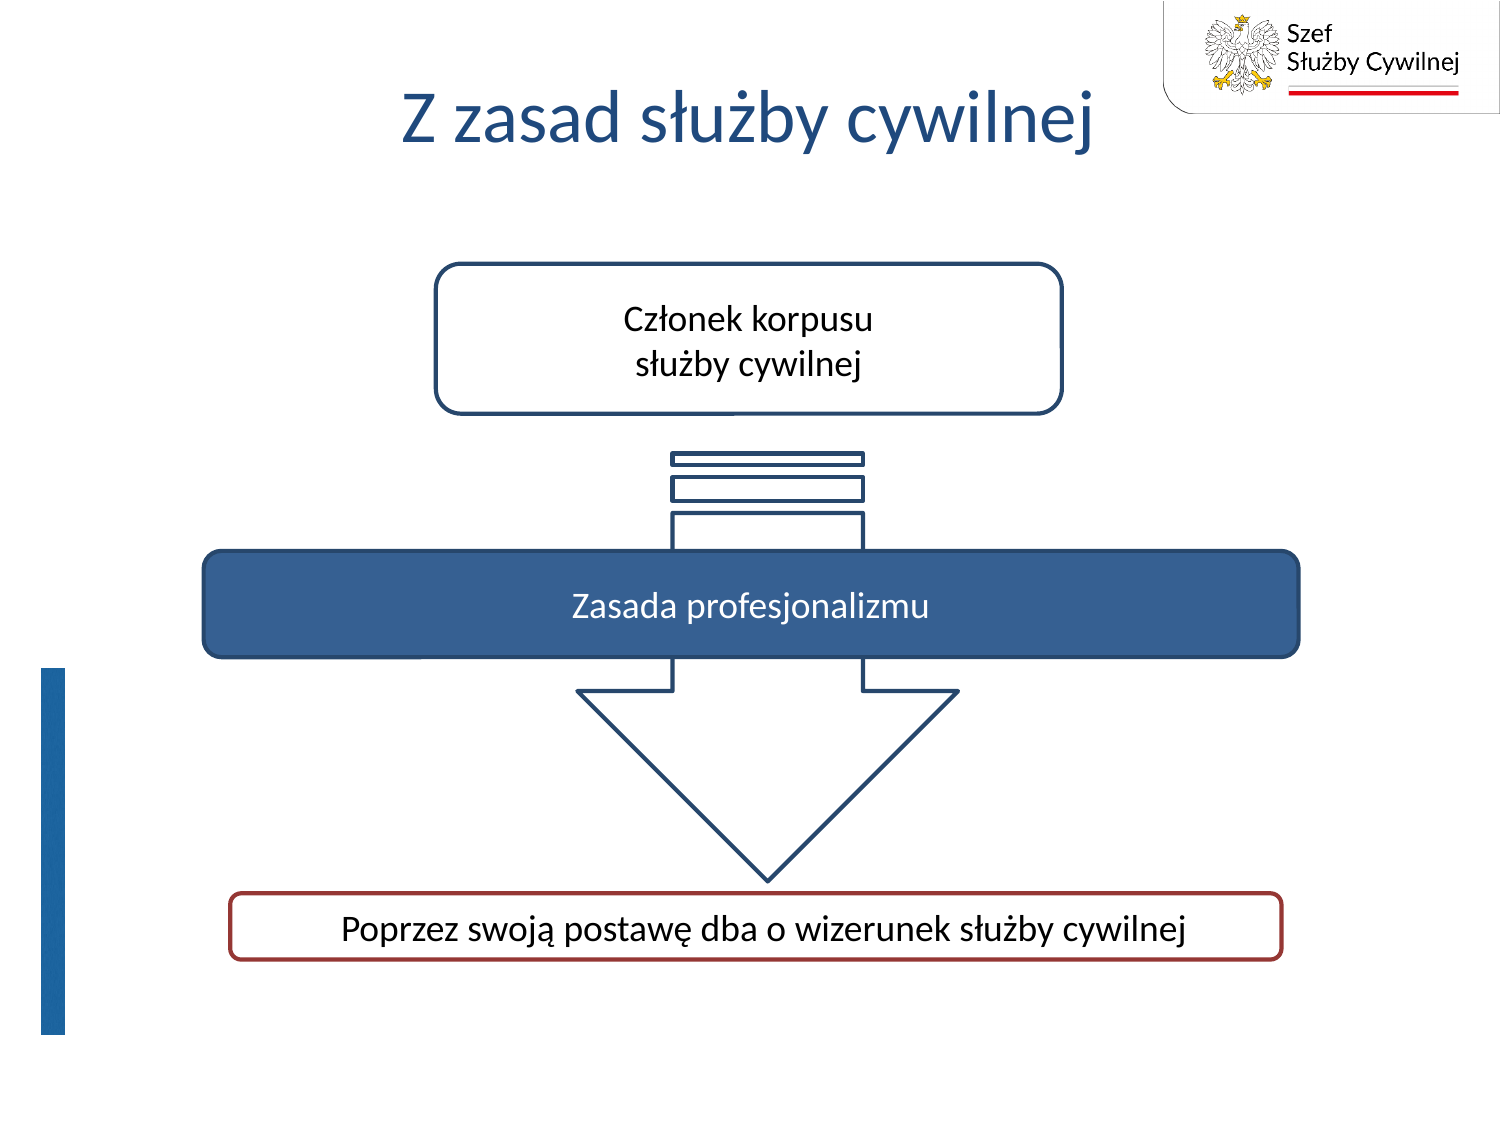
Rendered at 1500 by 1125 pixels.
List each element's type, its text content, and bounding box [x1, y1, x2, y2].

text_box Członek korpusu służby cywilnej [433, 261, 1064, 416]
title Z zasad służby cywilnej [98, 60, 1400, 185]
text_box Zasada profesjonalizmu [201, 548, 1301, 660]
text_box [670, 510, 866, 548]
text_box [670, 475, 865, 503]
text_box Poprzez swoją postawę dba o wizerunek służby cywilnej [228, 891, 1284, 962]
text_box [575, 660, 960, 884]
picture [41, 668, 65, 1035]
text_box [670, 451, 865, 467]
picture [1163, 0, 1500, 114]
